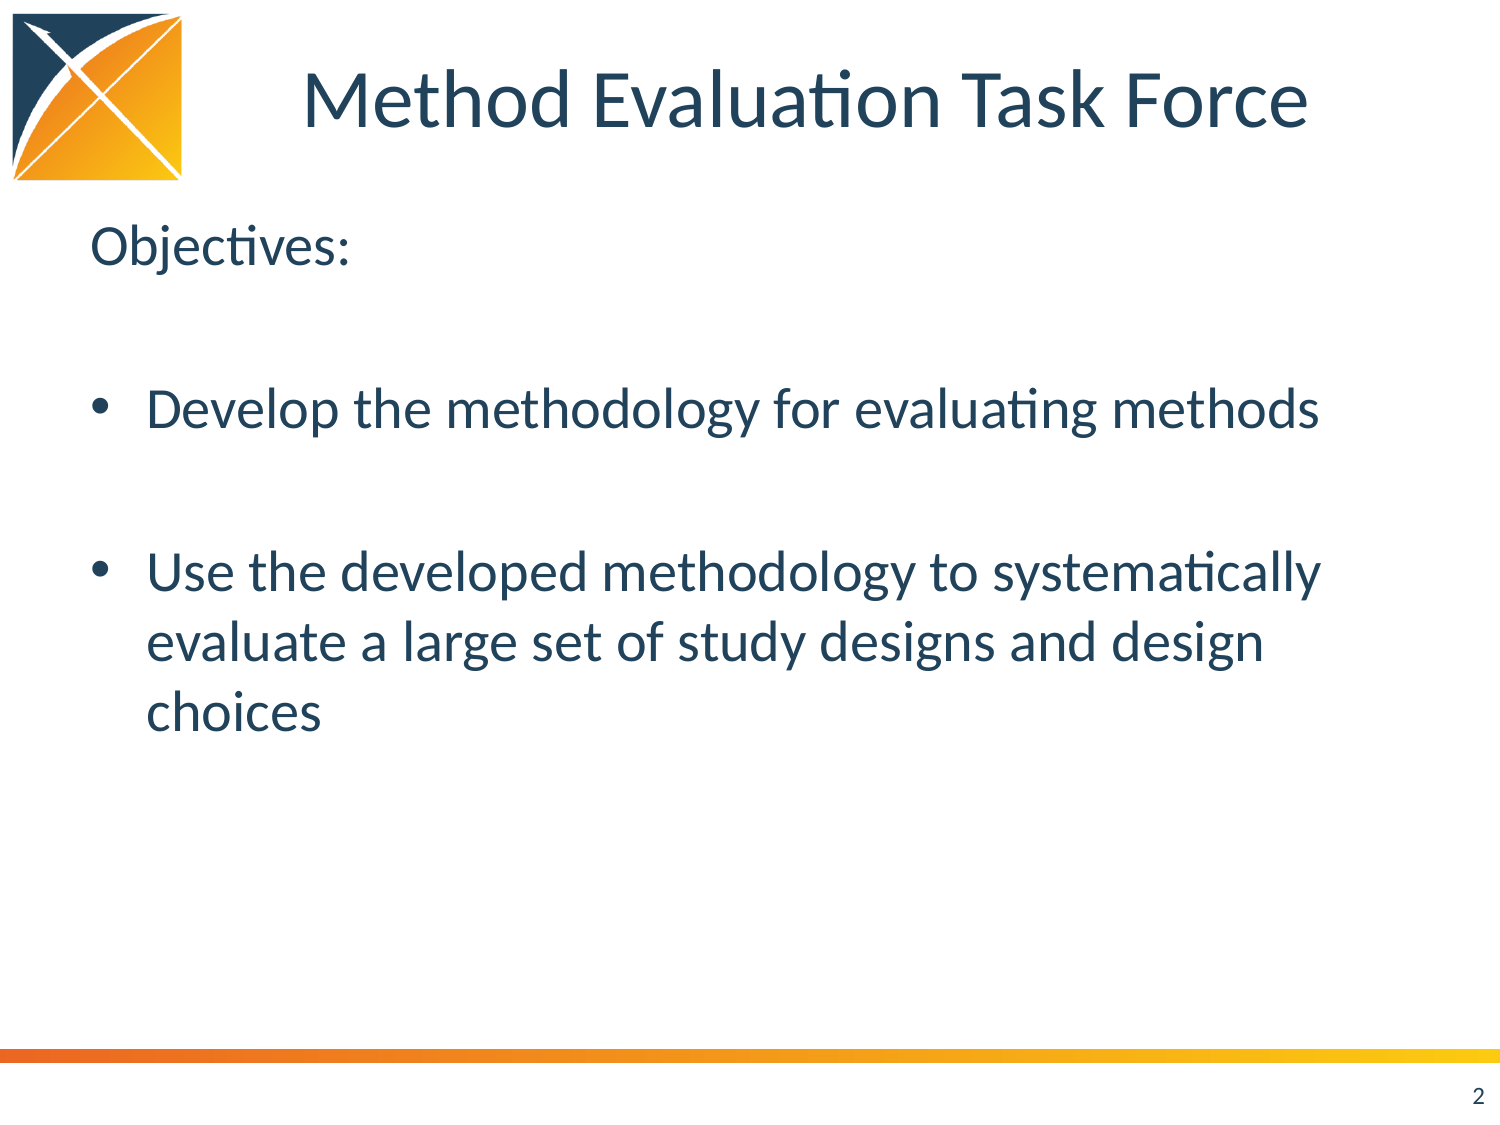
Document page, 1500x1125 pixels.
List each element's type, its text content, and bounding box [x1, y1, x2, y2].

title Method Evaluation Task Force [187, 24, 1425, 163]
slide_number 2 [1149, 1065, 1500, 1125]
picture [0, 0, 206, 200]
list Objectives: Develop the methodology for evaluating methods Use the developed methodology to systematically evaluate a large set of study designs and design choices [75, 200, 1425, 1005]
